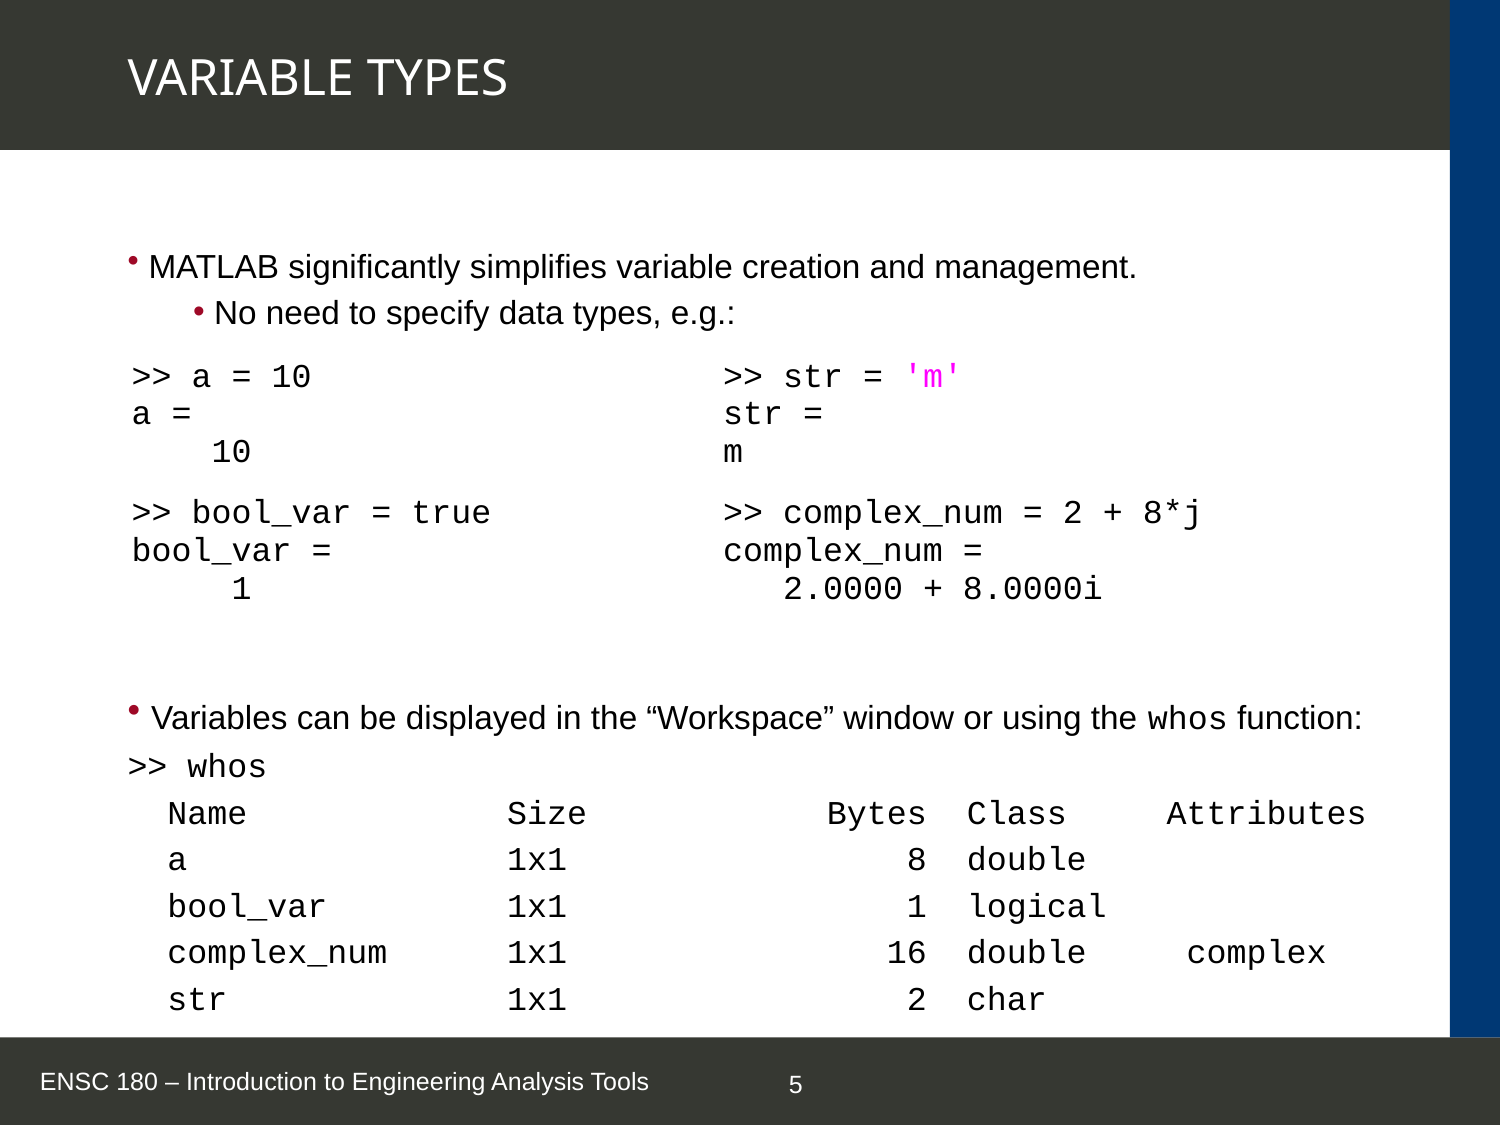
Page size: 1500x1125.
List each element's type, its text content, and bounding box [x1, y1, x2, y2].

list MATLAB significantly simplifies variable creation and management. No need to specify data types, e.g.: Variables can be displayed in the “Workspace” window or using the whos function: >> whos Name Size Bytes Class Attributes a 1x1 8 double bool_var 1x1 1 logical complex_num 1x1 16 double complex str 1x1 2 char [112, 237, 1388, 1029]
table_cell >> complex_num = 2 + 8*j complex_num = 2.0000 + 8.0000i [708, 489, 1356, 646]
footer ENSC 180 – Introduction to Engineering Analysis Tools [24, 1057, 740, 1113]
table_cell >> bool_var = true bool_var = 1 [117, 489, 708, 646]
table_header >> str = 'm' str = m [708, 352, 1356, 489]
title VARIABLE TYPES [112, 37, 1450, 138]
table_header >> a = 10 a = 10 [117, 352, 708, 489]
